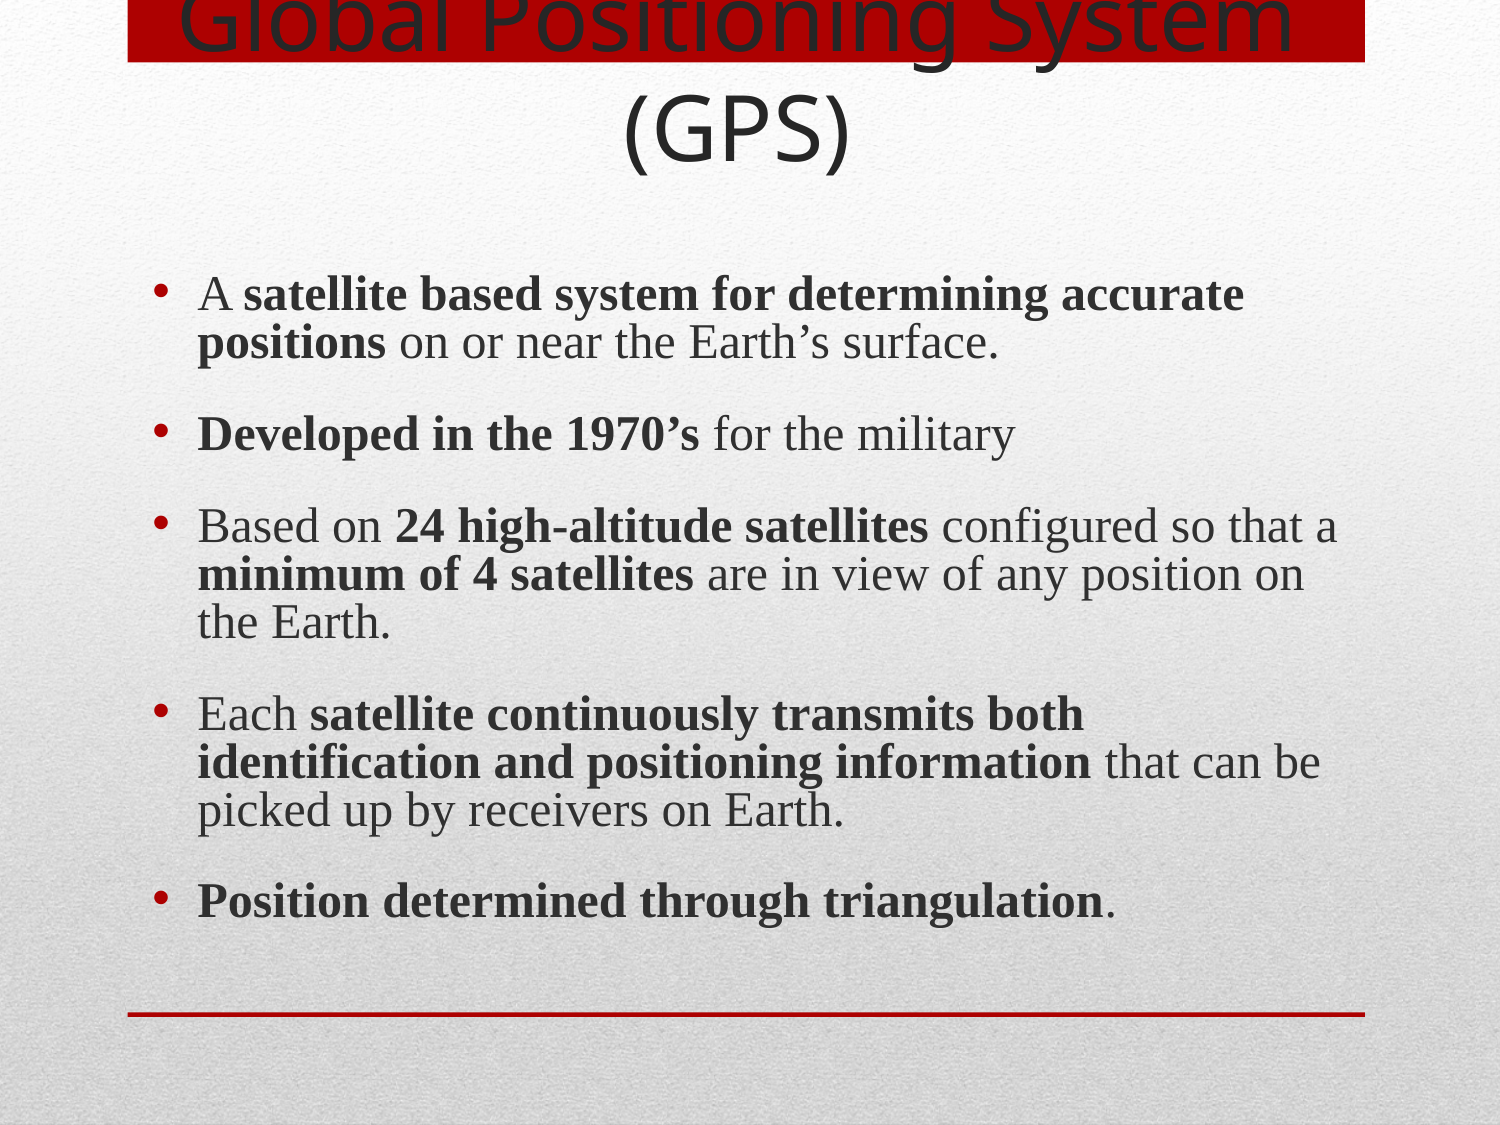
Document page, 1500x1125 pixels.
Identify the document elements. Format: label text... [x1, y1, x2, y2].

list A satellite based system for determining accurate positions on or near the Earth’s surface. Developed in the 1970’s for the military Based on 24 high-altitude satellites configured so that a minimum of 4 satellites are in view of any position on the Earth. Each satellite continuously transmits both identification and positioning information that can be picked up by receivers on Earth. Position determined through triangulation. [137, 112, 1363, 1088]
title Global Positioning System (GPS) [37, 0, 1438, 188]
